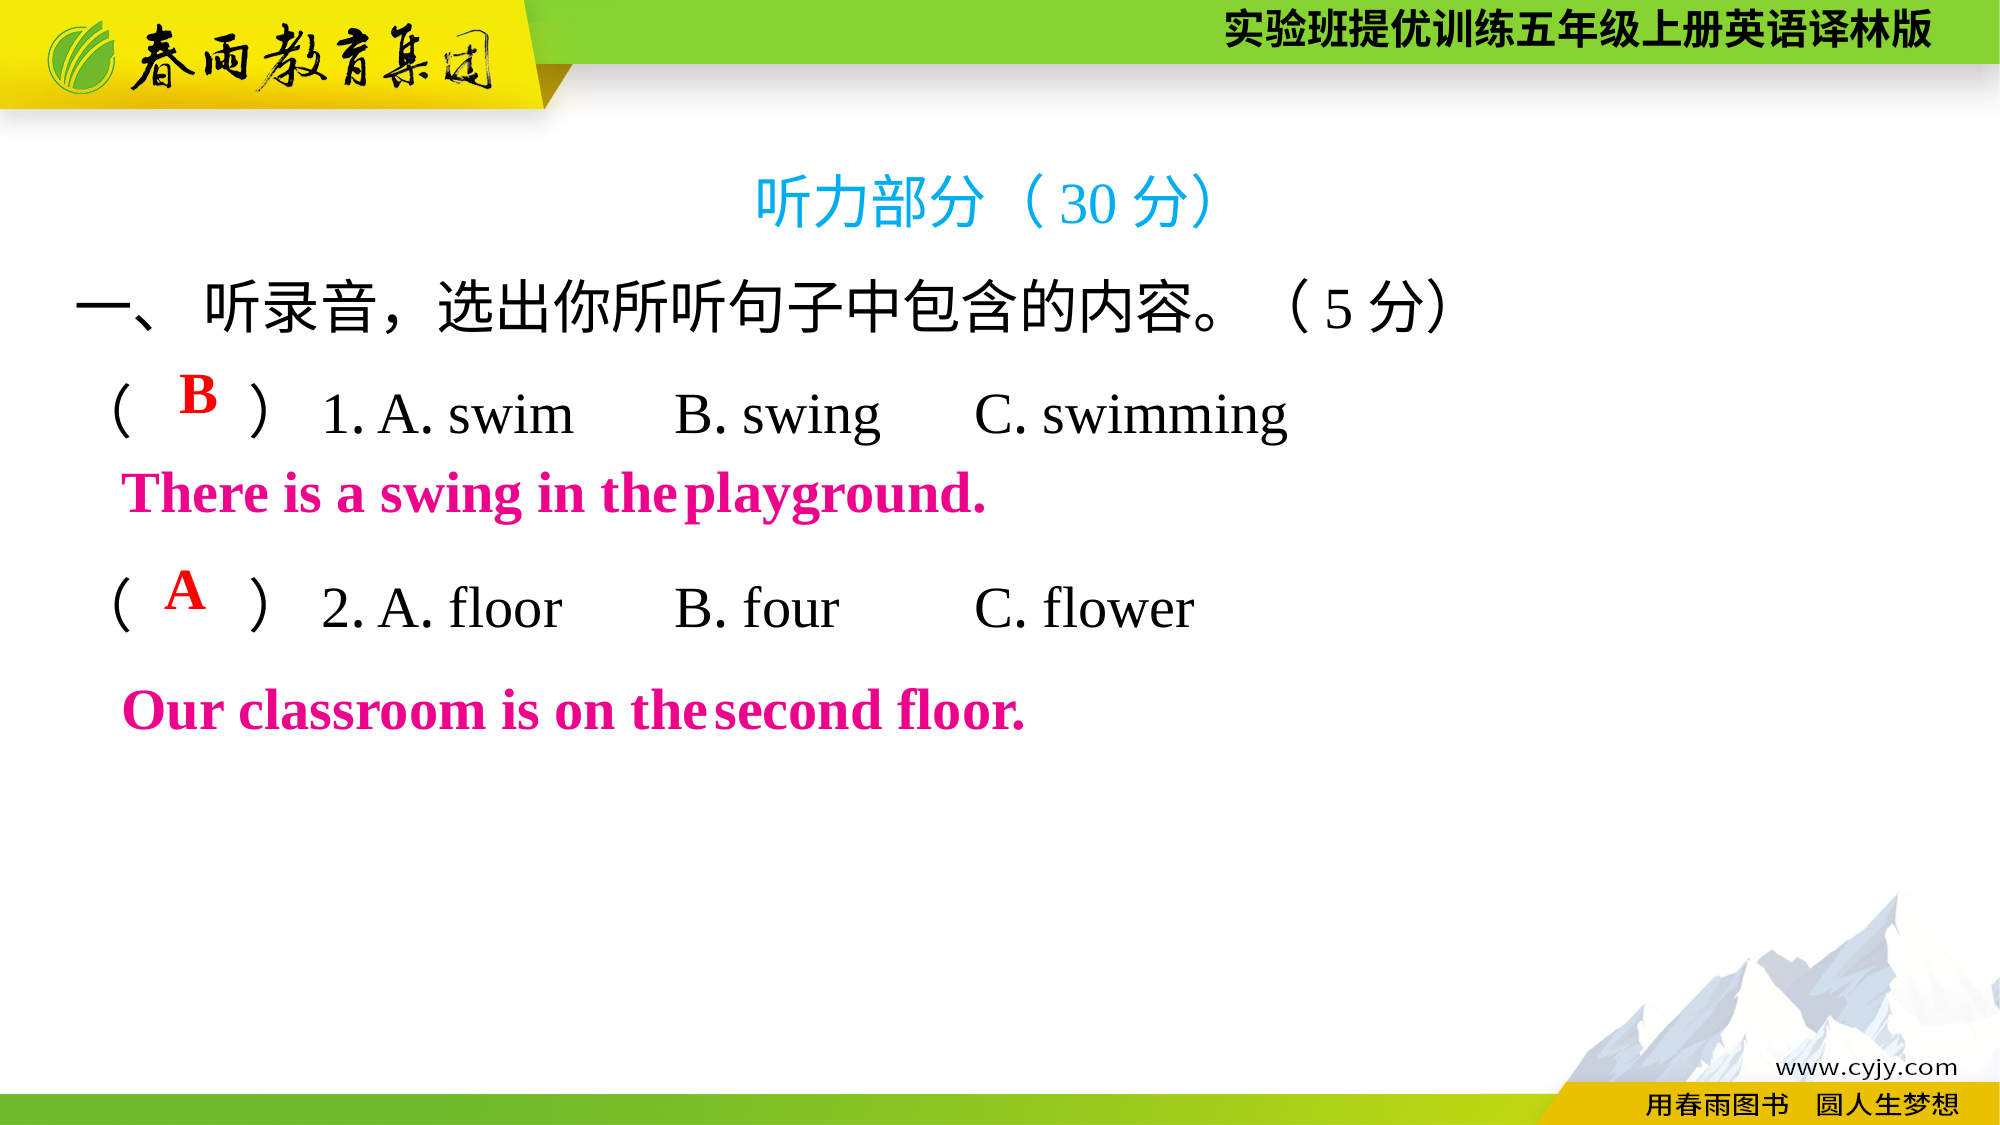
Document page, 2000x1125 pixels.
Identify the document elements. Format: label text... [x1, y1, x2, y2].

text_box A [149, 543, 222, 629]
picture [0, 0, 2000, 1125]
list 听力部分（30分） 一、 听录音，选出你所听句子中包含的内容。（5分） （ ）1. A. swim B. swing C. swimming （ ）2. A. floor B. four C. flower [59, 122, 1944, 653]
text_box Our classroom is on the second floor. [106, 629, 1042, 749]
text_box B [164, 348, 233, 433]
text_box There is a swing in the playground. [106, 447, 1037, 532]
